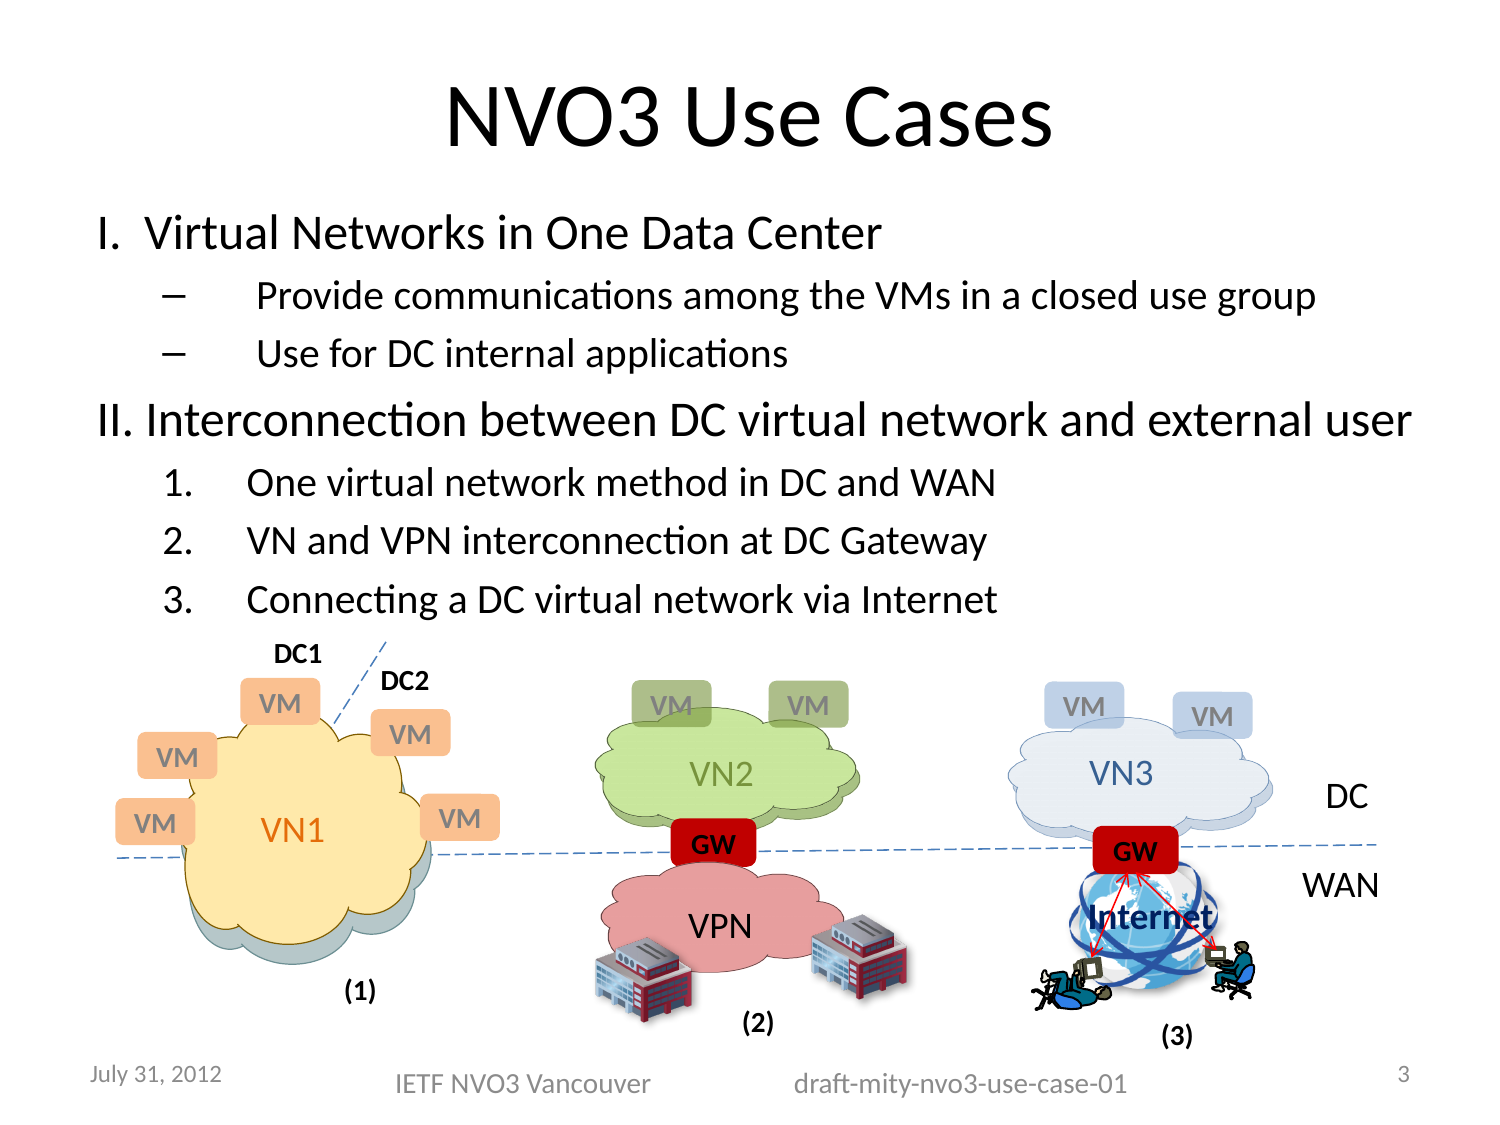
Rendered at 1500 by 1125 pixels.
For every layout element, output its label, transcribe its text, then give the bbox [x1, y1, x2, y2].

list I. Virtual Networks in One Data Center Provide communications among the VMs in a closed use group Use for DC internal applications II. Interconnection between DC virtual network and external user One virtual network method in DC and WAN VN and VPN interconnection at DC Gateway Connecting a DC virtual network via Internet [81, 191, 1432, 937]
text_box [115, 626, 1396, 1060]
slide_number 3 [1179, 1042, 1425, 1103]
title NVO3 Use Cases [75, 45, 1425, 175]
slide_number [75, 1042, 345, 1103]
footer IETF NVO3 Vancouver draft-mity-nvo3-use-case-01 [345, 1068, 1179, 1125]
